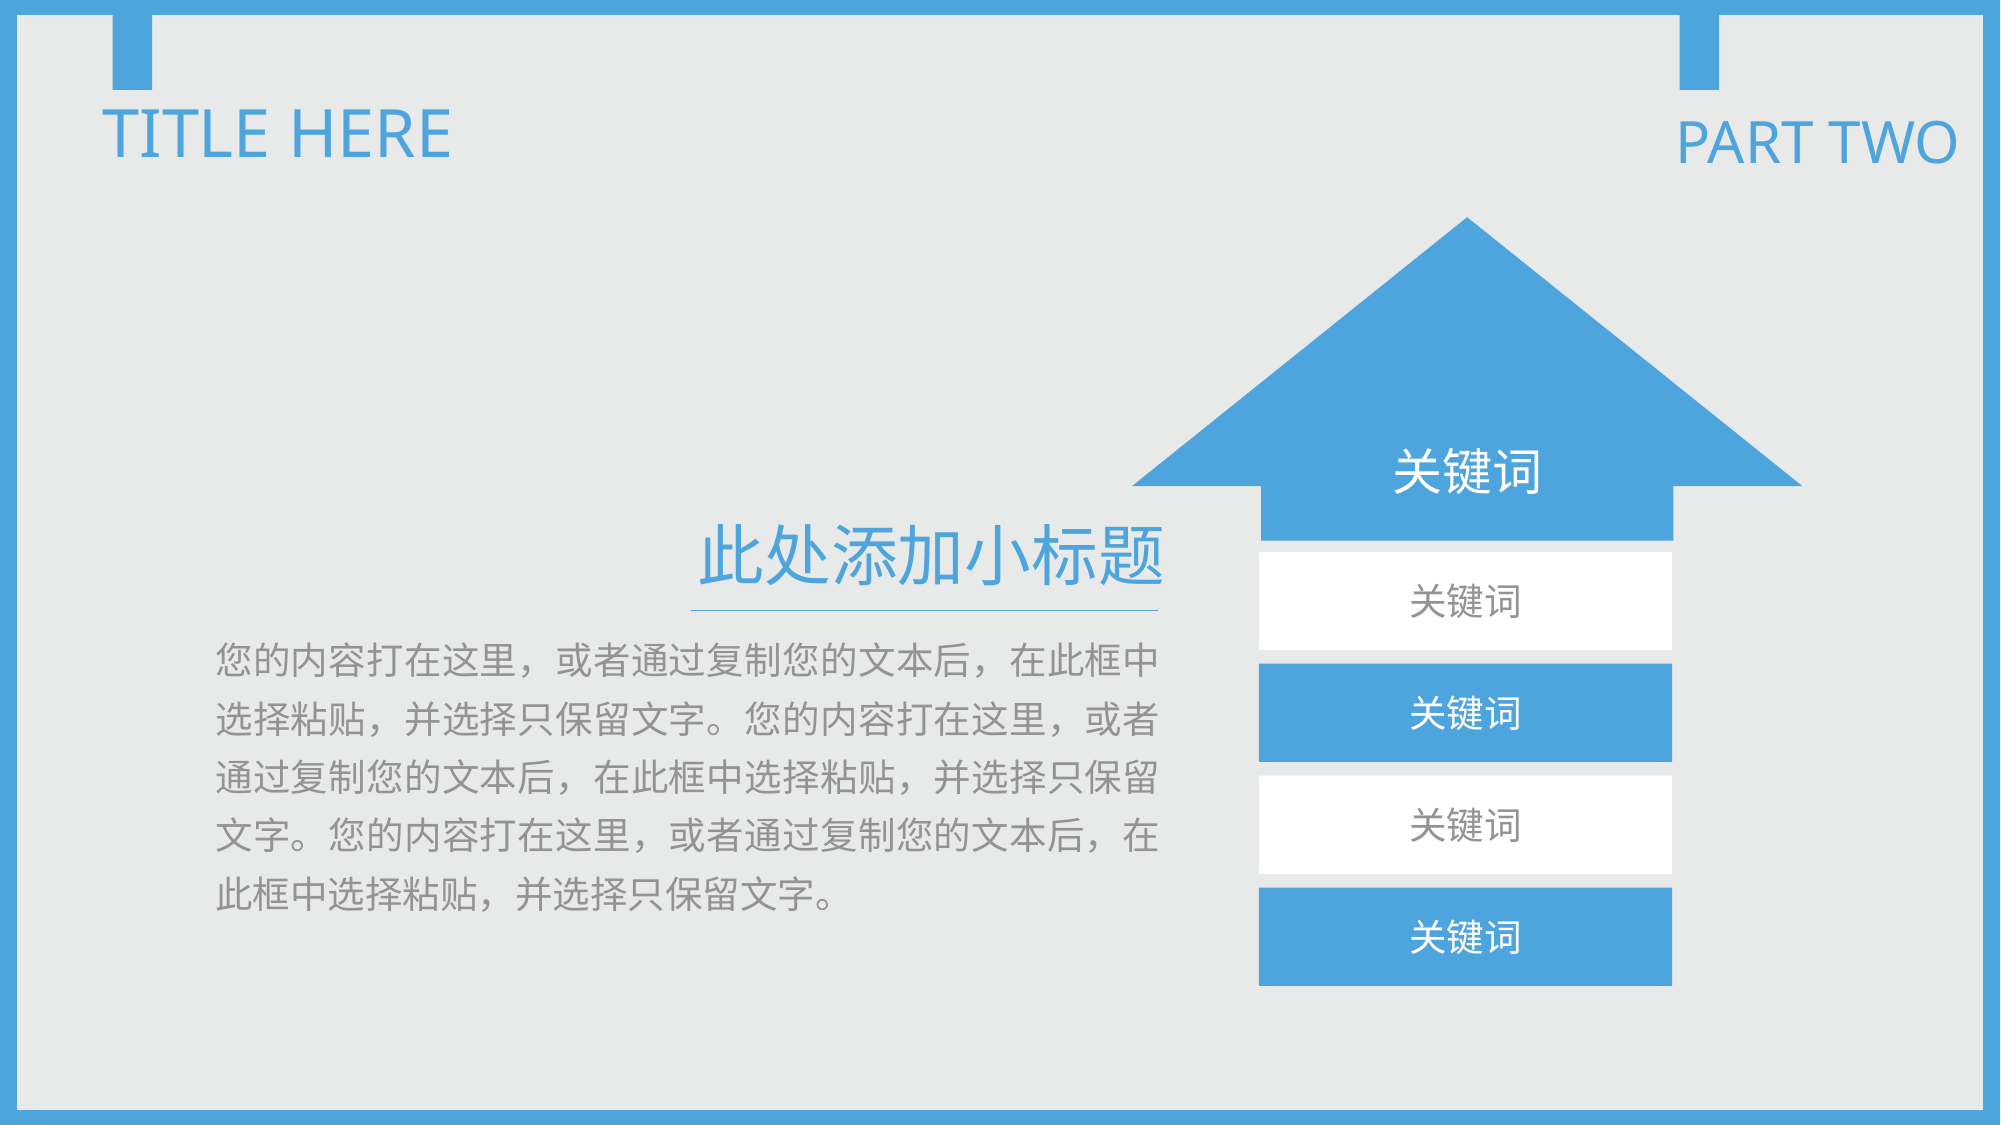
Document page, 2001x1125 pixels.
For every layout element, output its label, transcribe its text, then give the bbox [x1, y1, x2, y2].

list PART TWO [1660, 106, 2000, 169]
text_box 您的内容打在这里，或者通过复制您的文本后，在此框中选择粘贴，并选择只保留文字。您的内容打在这里，或者通过复制您的文本后，在此框中选择粘贴，并选择只保留文字。您的内容打在这里，或者通过复制您的文本后，在此框中选择粘贴，并选择只保留文字。 [200, 616, 1131, 924]
list TITLE HERE [87, 92, 1132, 177]
text_box 此处添加小标题 [683, 506, 1131, 601]
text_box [1131, 217, 1803, 986]
